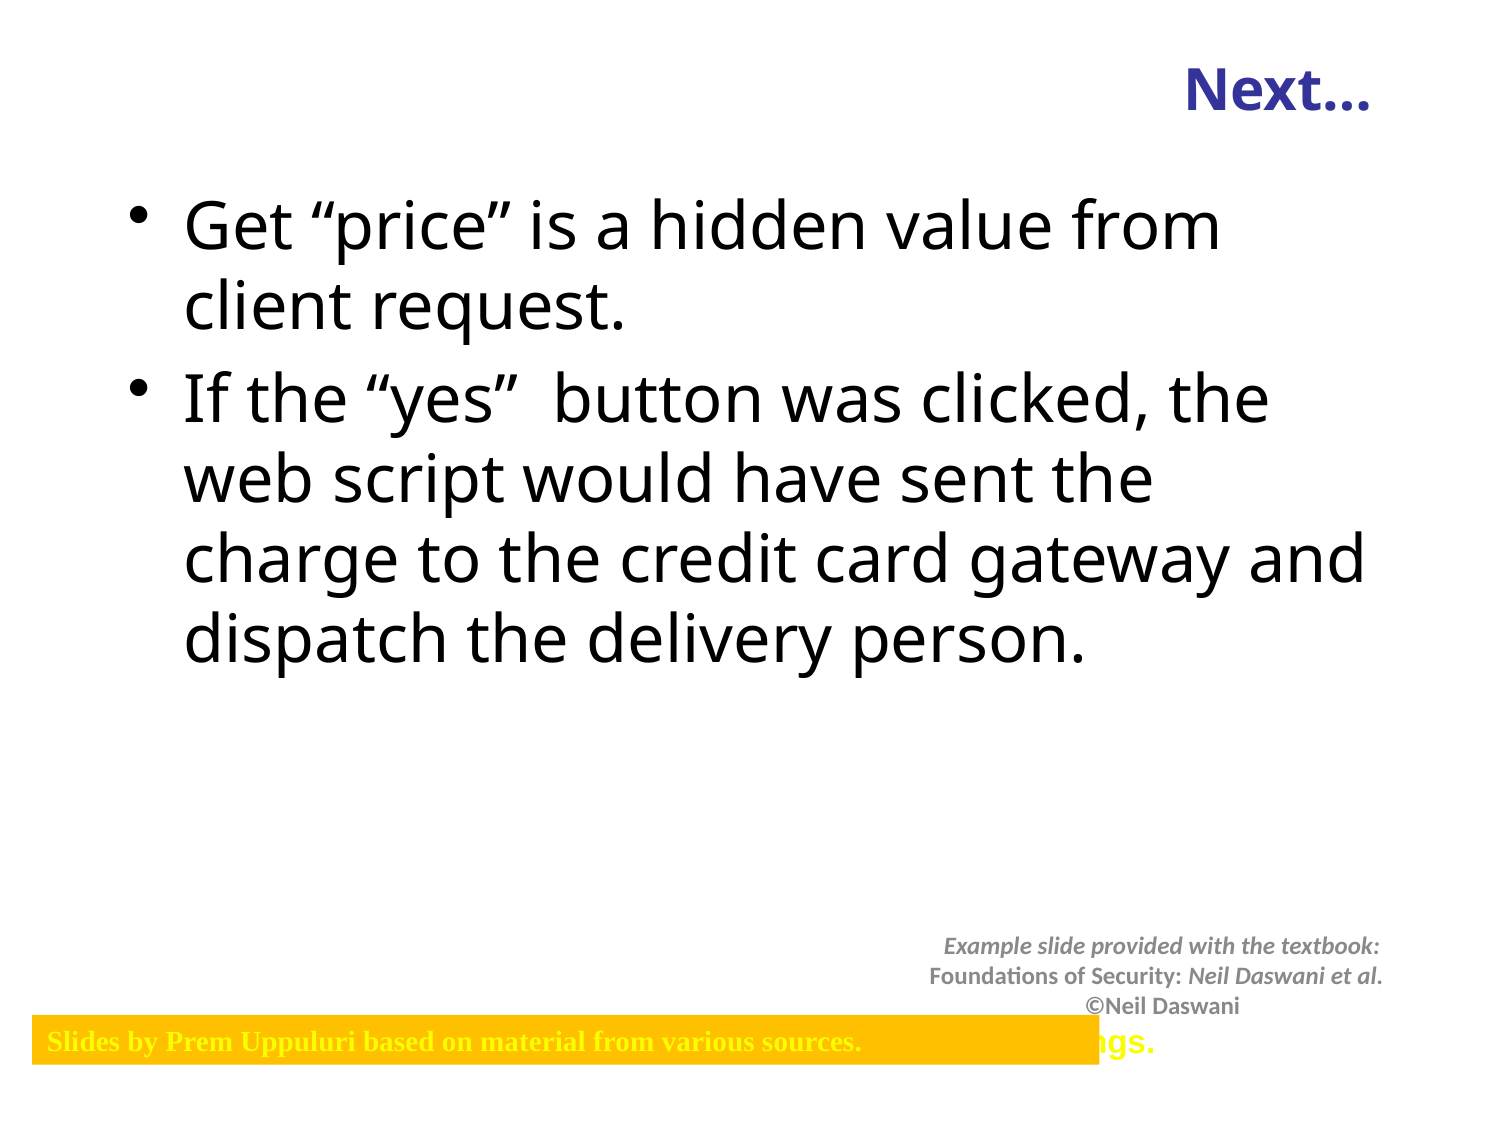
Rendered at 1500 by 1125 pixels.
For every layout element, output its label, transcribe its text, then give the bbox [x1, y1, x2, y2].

text_box Example slide provided with the textbook: Foundations of Security: Neil Daswani et al. ©Neil Daswani [912, 911, 1413, 1039]
title Next… [112, 24, 1388, 150]
list Get “price” is a hidden value from client request. If the “yes” button was clicked, the web script would have sent the charge to the credit card gateway and dispatch the delivery person. [112, 174, 1388, 1000]
